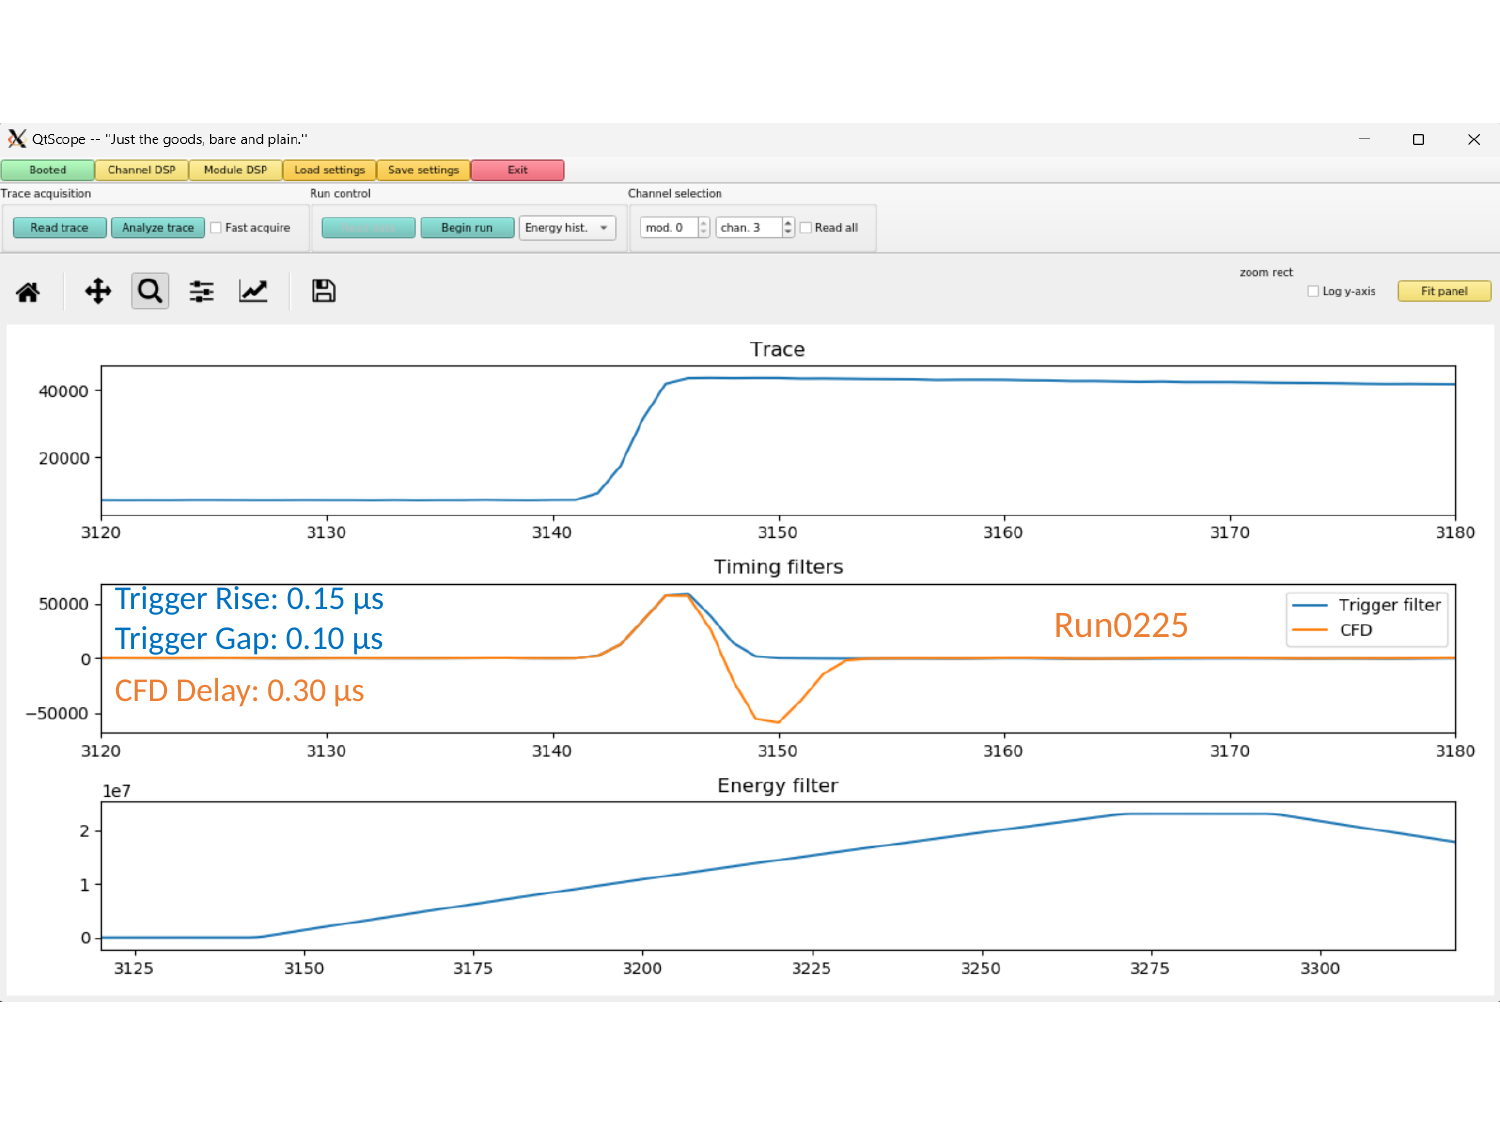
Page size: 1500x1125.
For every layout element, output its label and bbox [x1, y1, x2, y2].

picture [0, 123, 1500, 1002]
